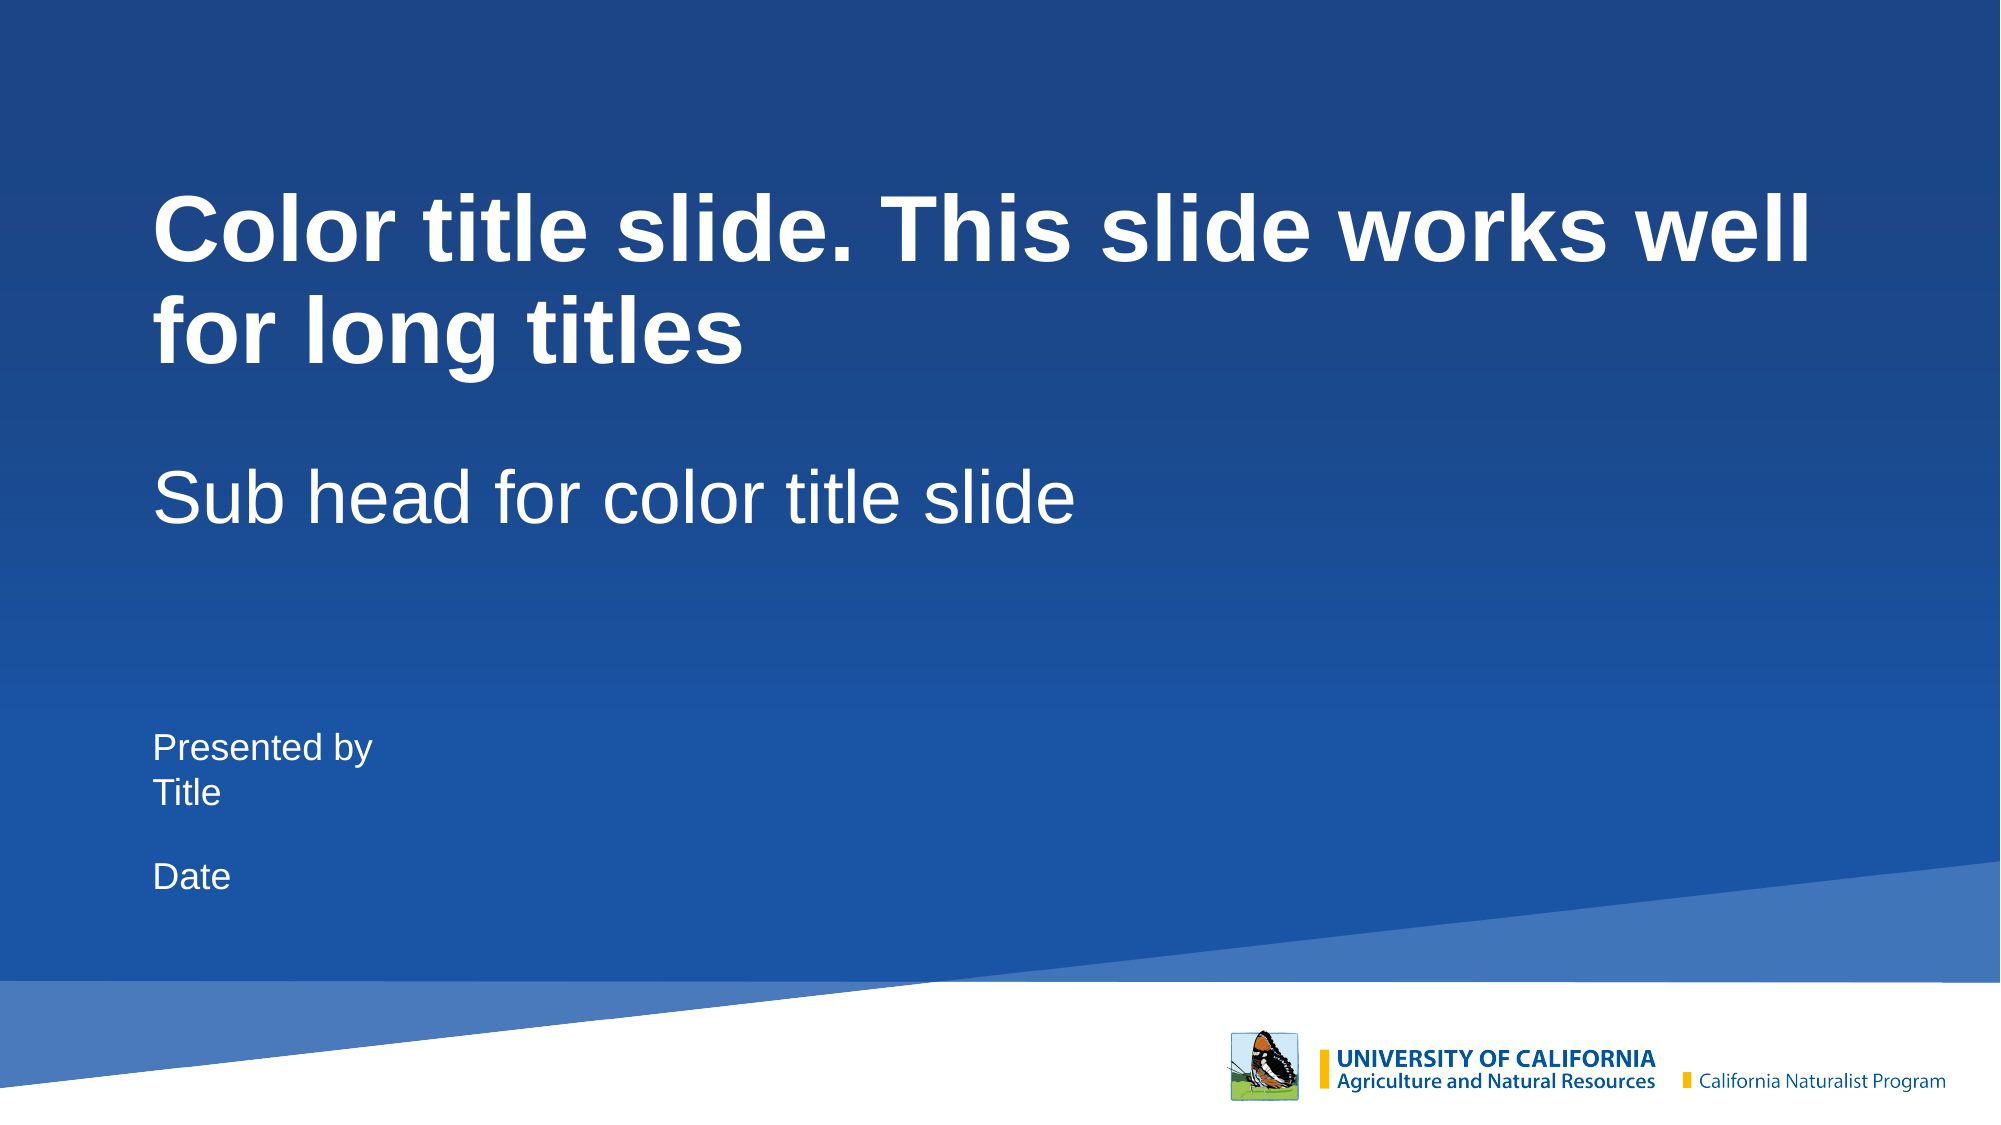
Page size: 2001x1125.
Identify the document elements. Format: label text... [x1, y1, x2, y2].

picture [0, 0, 2000, 1125]
list Date [137, 849, 607, 937]
title Color title slide. This slide works well for long titles [137, 173, 1863, 391]
list Sub head for color title slide [137, 451, 1494, 583]
list Presented by Title [137, 715, 698, 824]
